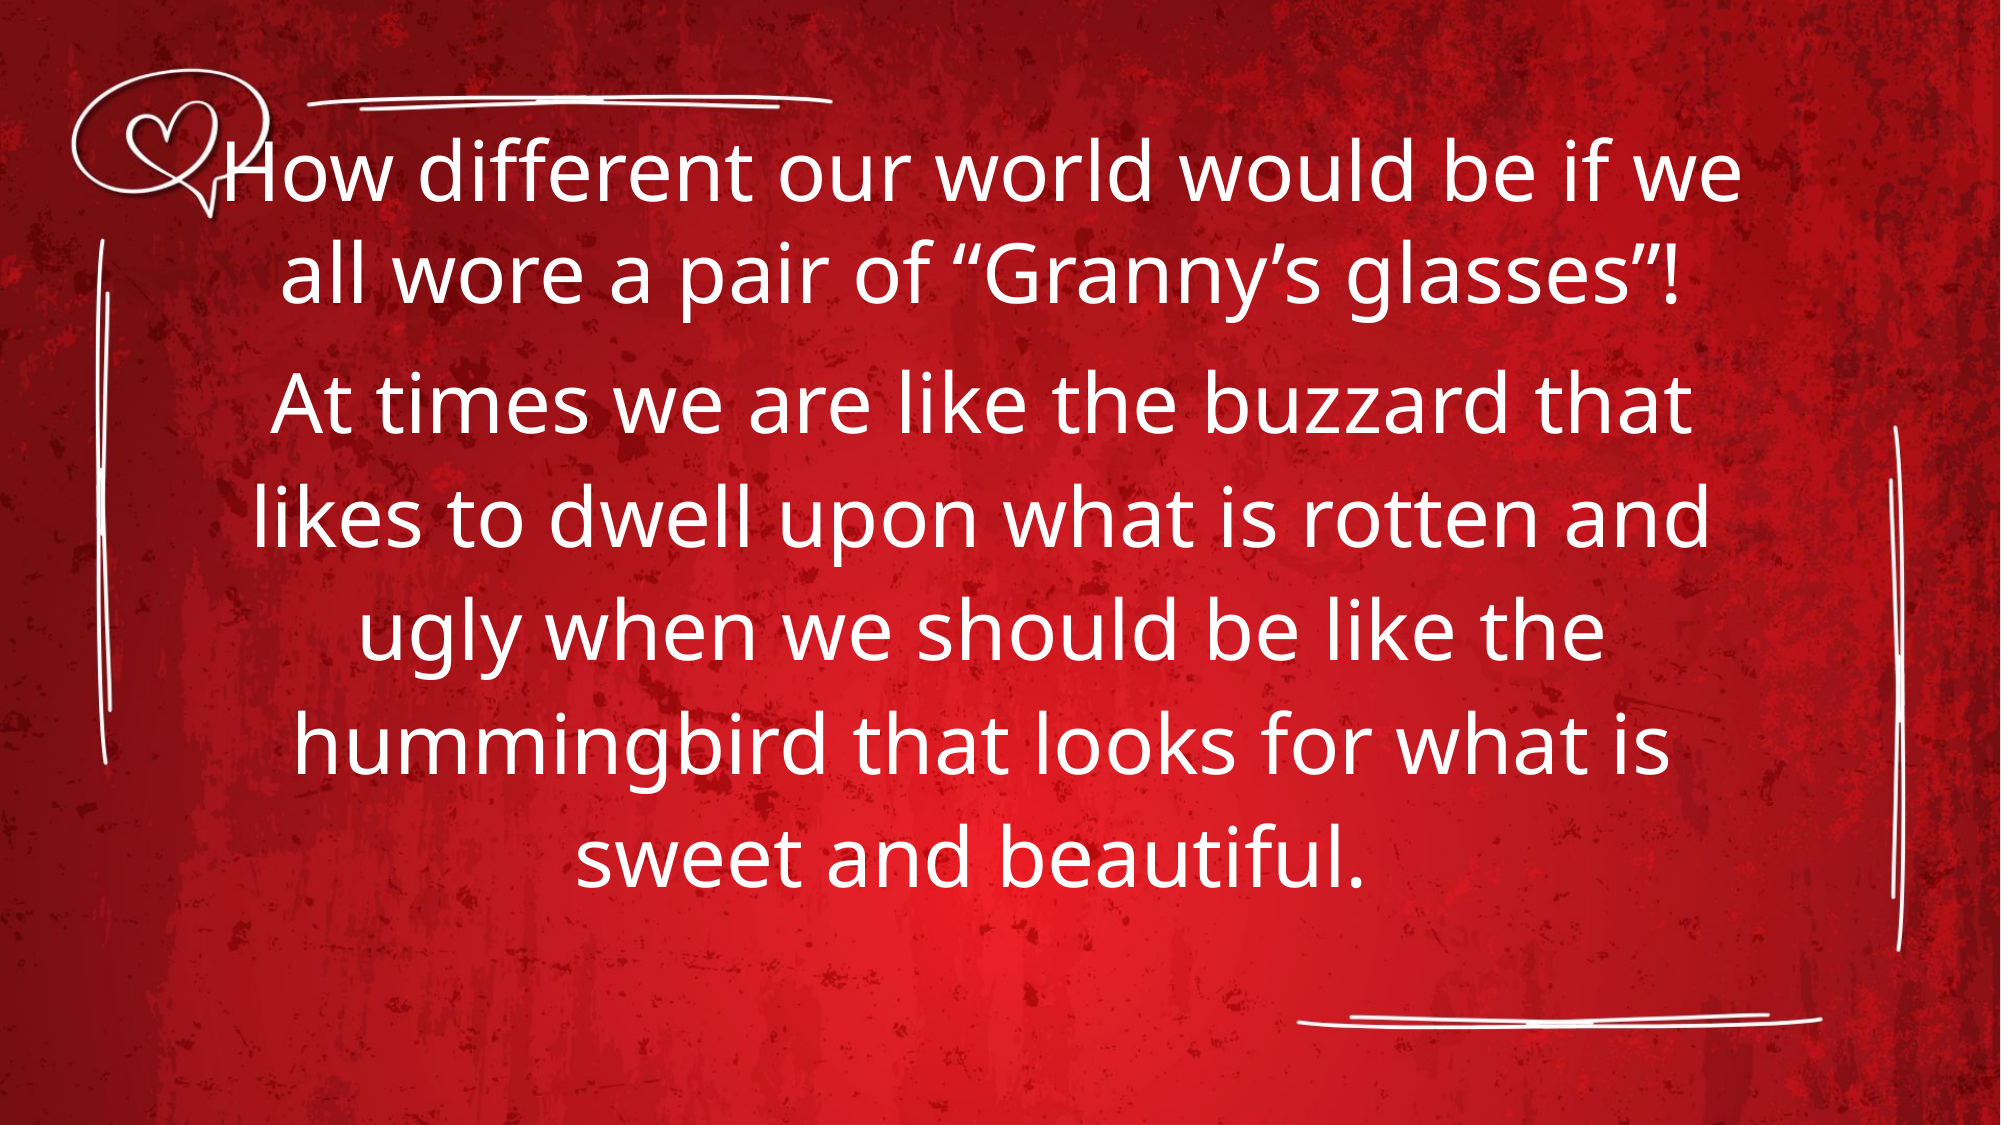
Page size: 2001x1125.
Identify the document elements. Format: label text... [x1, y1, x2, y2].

list How different our world would be if we all wore a pair of “Granny’s glasses”! At times we are like the buzzard that likes to dwell upon what is rotten and ugly when we should be like the hummingbird that looks for what is sweet and beautiful. [182, 110, 1783, 921]
picture [0, 0, 2001, 1125]
